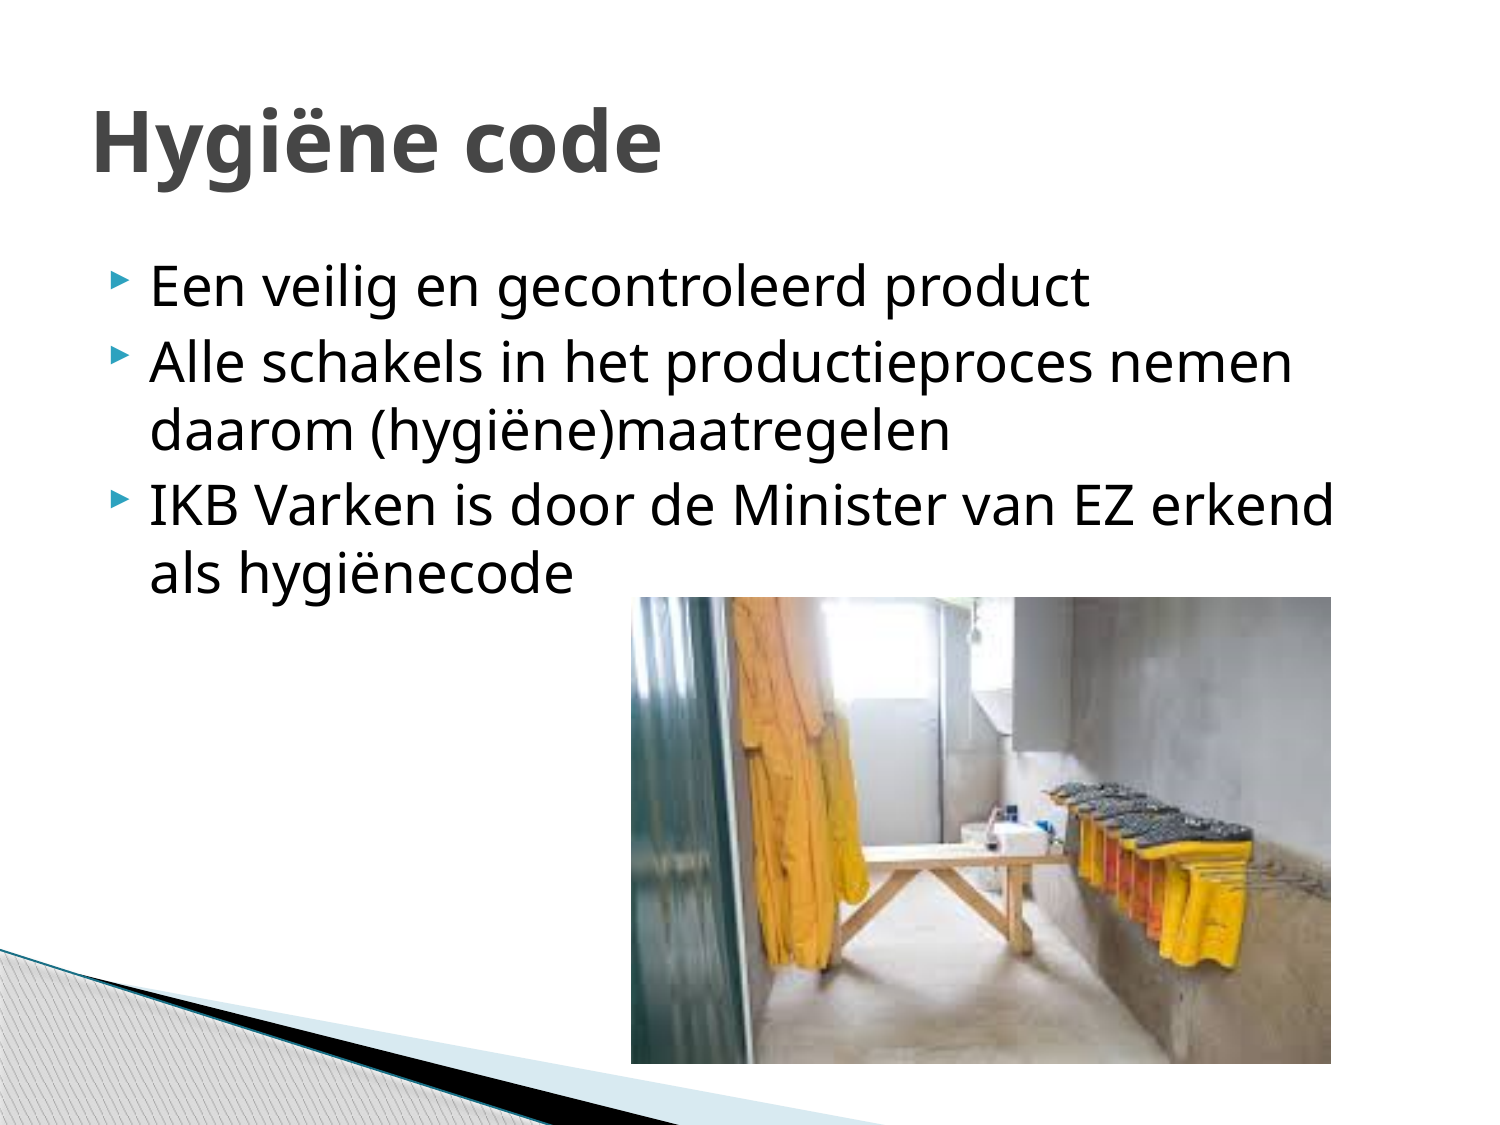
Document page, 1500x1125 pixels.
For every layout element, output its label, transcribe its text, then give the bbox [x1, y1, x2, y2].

picture [631, 597, 1332, 1064]
list Een veilig en gecontroleerd product Alle schakels in het productieproces nemen daarom (hygiëne)maatregelen IKB Varken is door de Minister van EZ erkend als hygiënecode [75, 243, 1425, 986]
title Hygiëne code [75, 45, 1425, 233]
